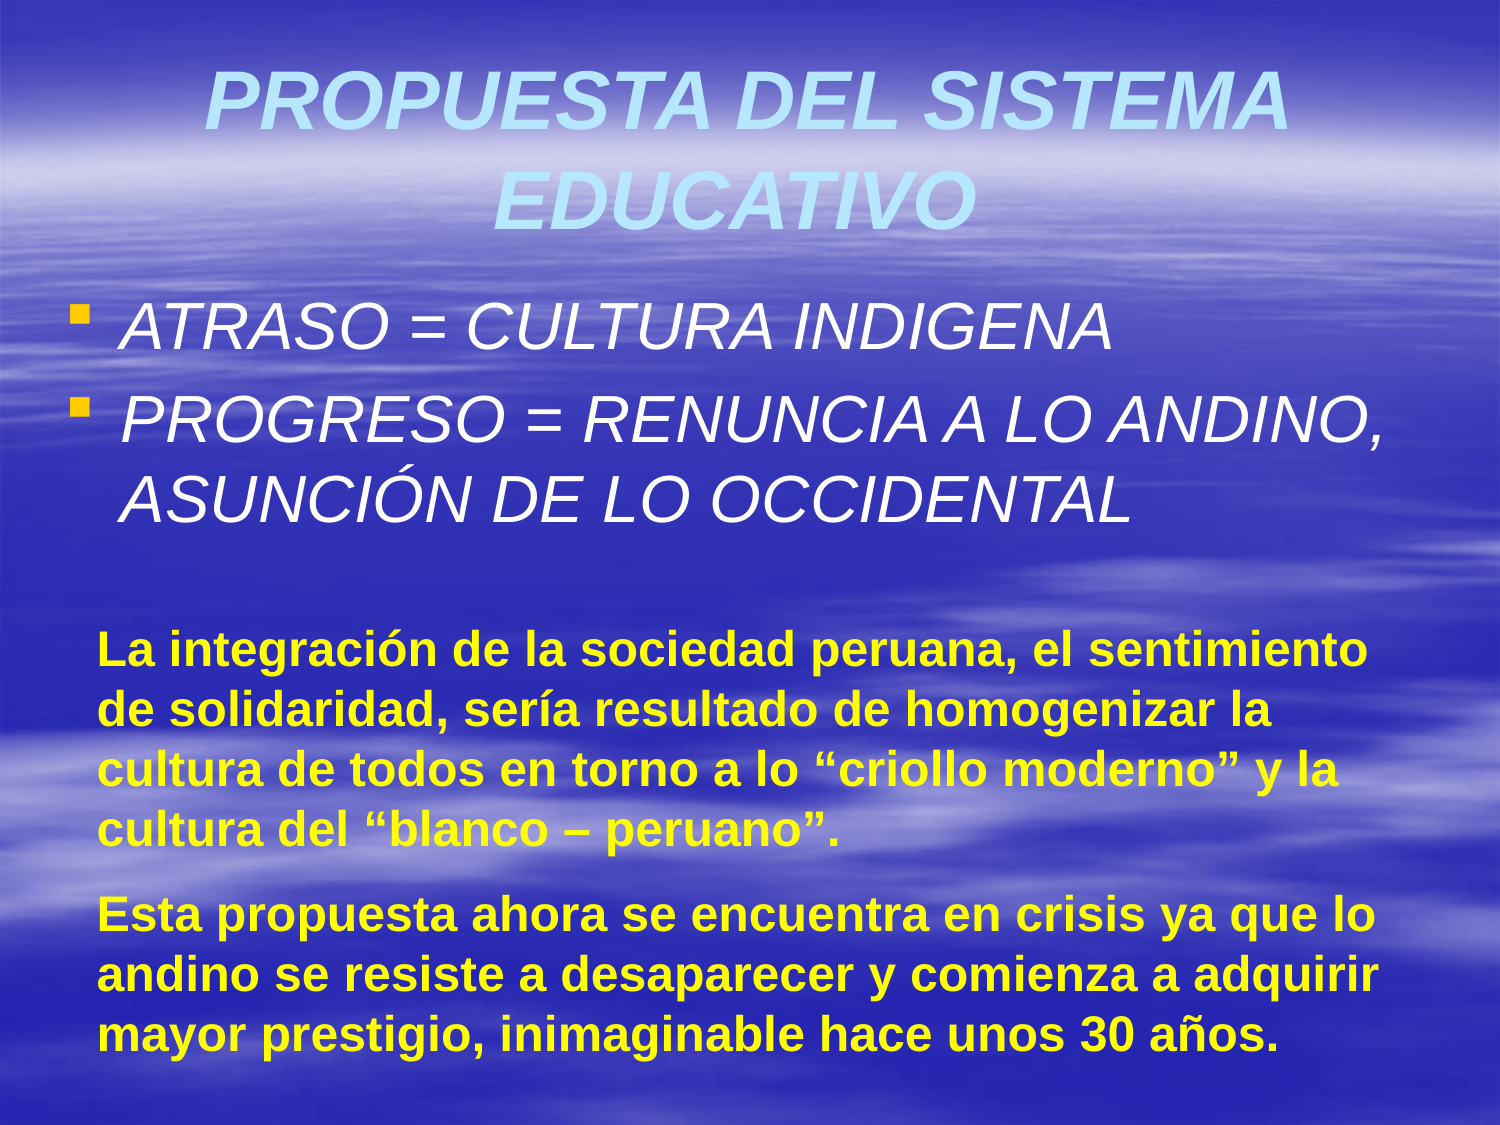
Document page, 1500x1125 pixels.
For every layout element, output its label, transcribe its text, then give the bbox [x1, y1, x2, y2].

list ATRASO = CULTURA INDIGENA PROGRESO = RENUNCIA A LO ANDINO, ASUNCIÓN DE LO OCCIDENTAL [49, 274, 1451, 552]
title PROPUESTA DEL SISTEMA EDUCATIVO [49, 37, 1446, 256]
text_box La integración de la sociedad peruana, el sentimiento de solidaridad, sería resultado de homogenizar la cultura de todos en torno a lo “criollo moderno” y la cultura del “blanco – peruano”. Esta propuesta ahora se encuentra en crisis ya que lo andino se resiste a desaparecer y comienza a adquirir mayor prestigio, inimaginable hace unos 30 años. [81, 609, 1412, 1070]
